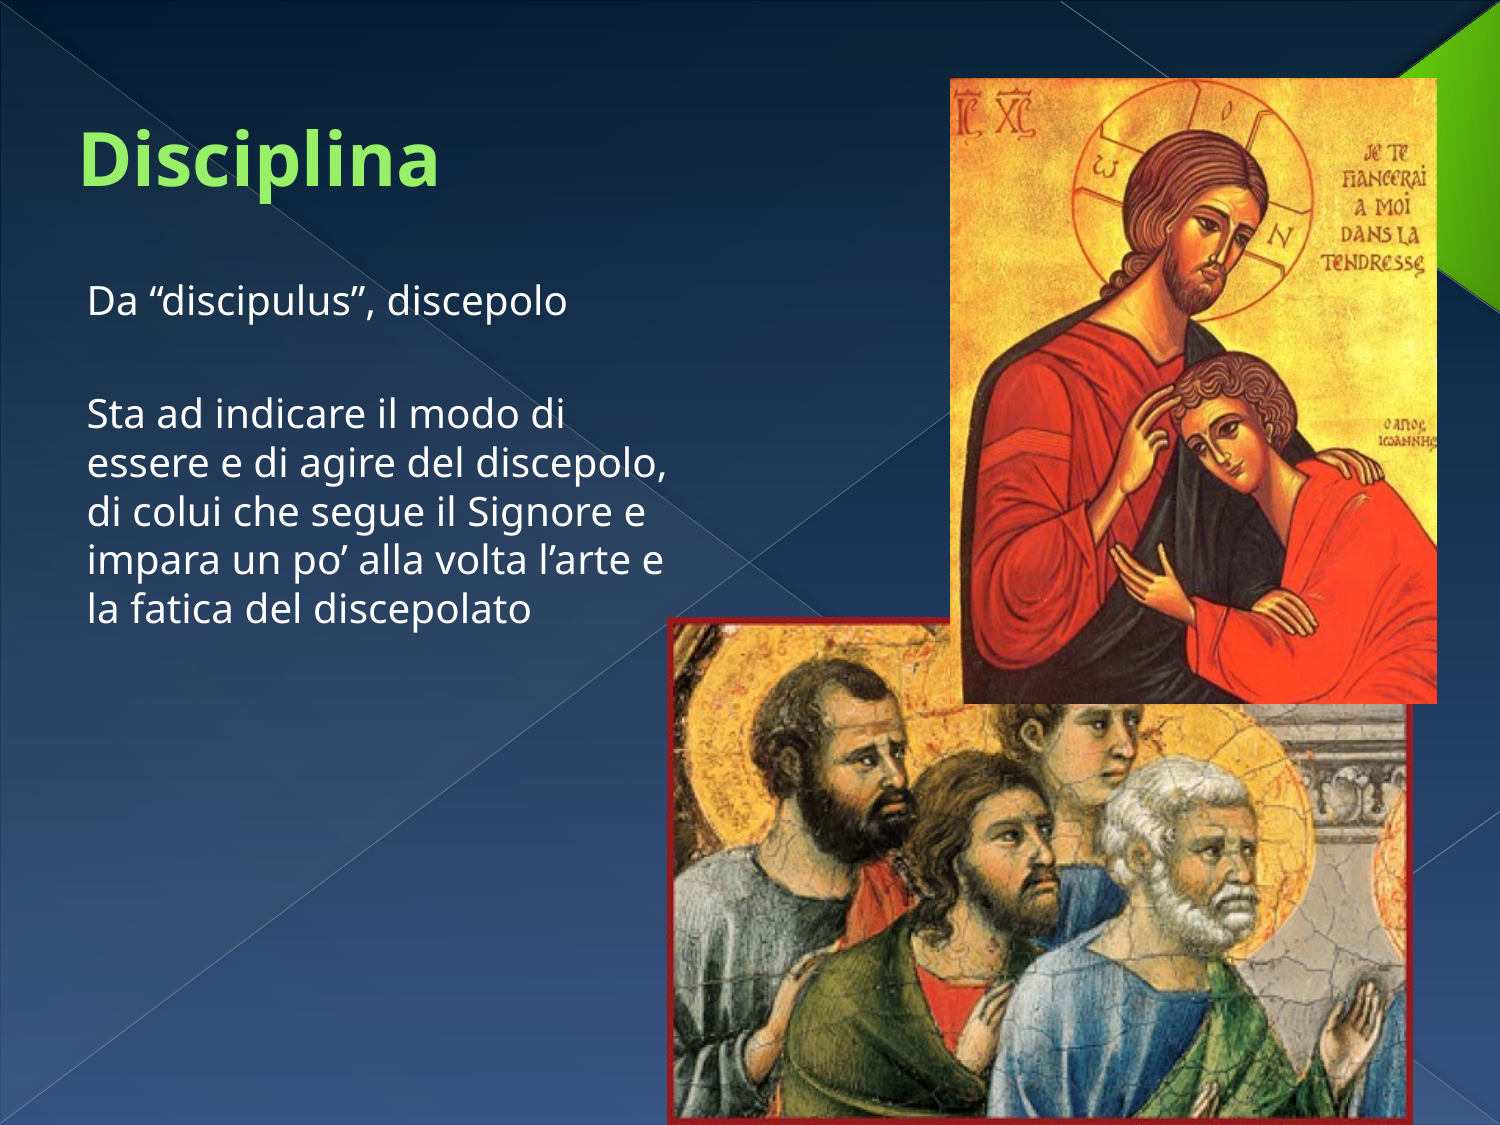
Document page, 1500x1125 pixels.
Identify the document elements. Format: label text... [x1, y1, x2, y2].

picture [666, 77, 1437, 1125]
title Disciplina [62, 44, 1250, 268]
list Da “discipulus”, discepolo Sta ad indicare il modo di essere e di agire del discepolo, di colui che segue il Signore e impara un po’ alla volta l’arte e la fatica del discepolato [62, 267, 700, 643]
